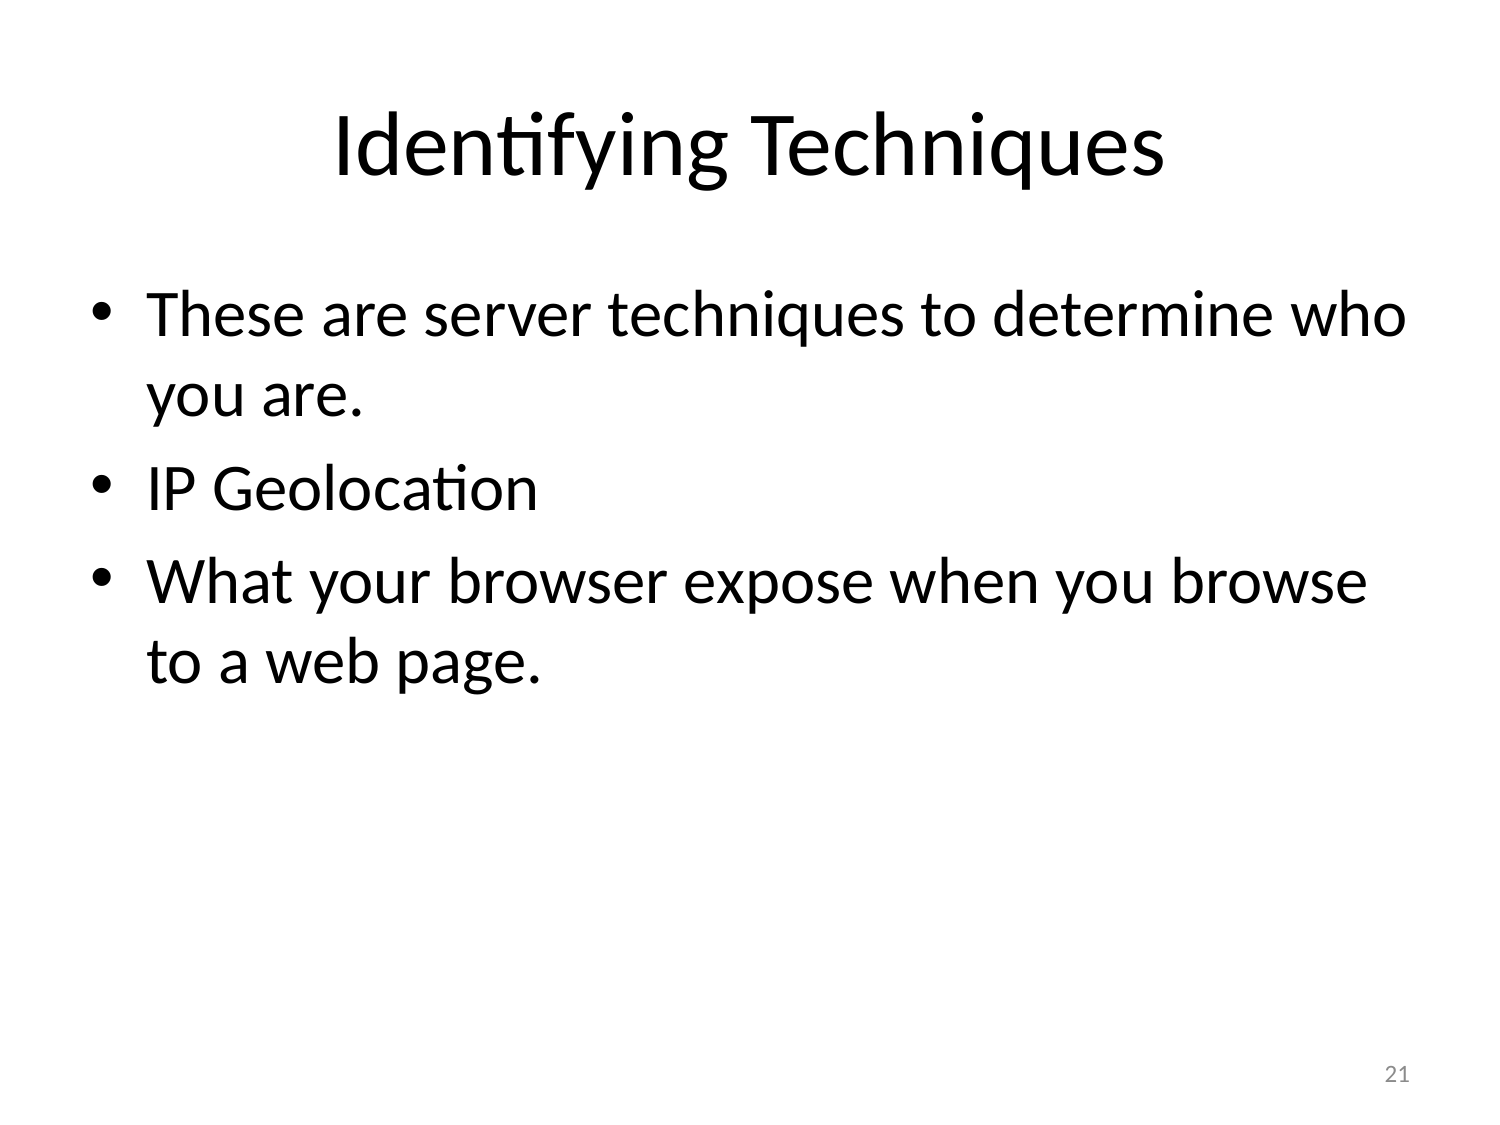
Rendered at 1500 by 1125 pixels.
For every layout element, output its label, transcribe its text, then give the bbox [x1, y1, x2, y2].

slide_number 21 [1074, 1042, 1425, 1103]
title Identifying Techniques [75, 45, 1425, 233]
list These are server techniques to determine who you are. IP Geolocation What your browser expose when you browse to a web page. [75, 262, 1425, 1005]
